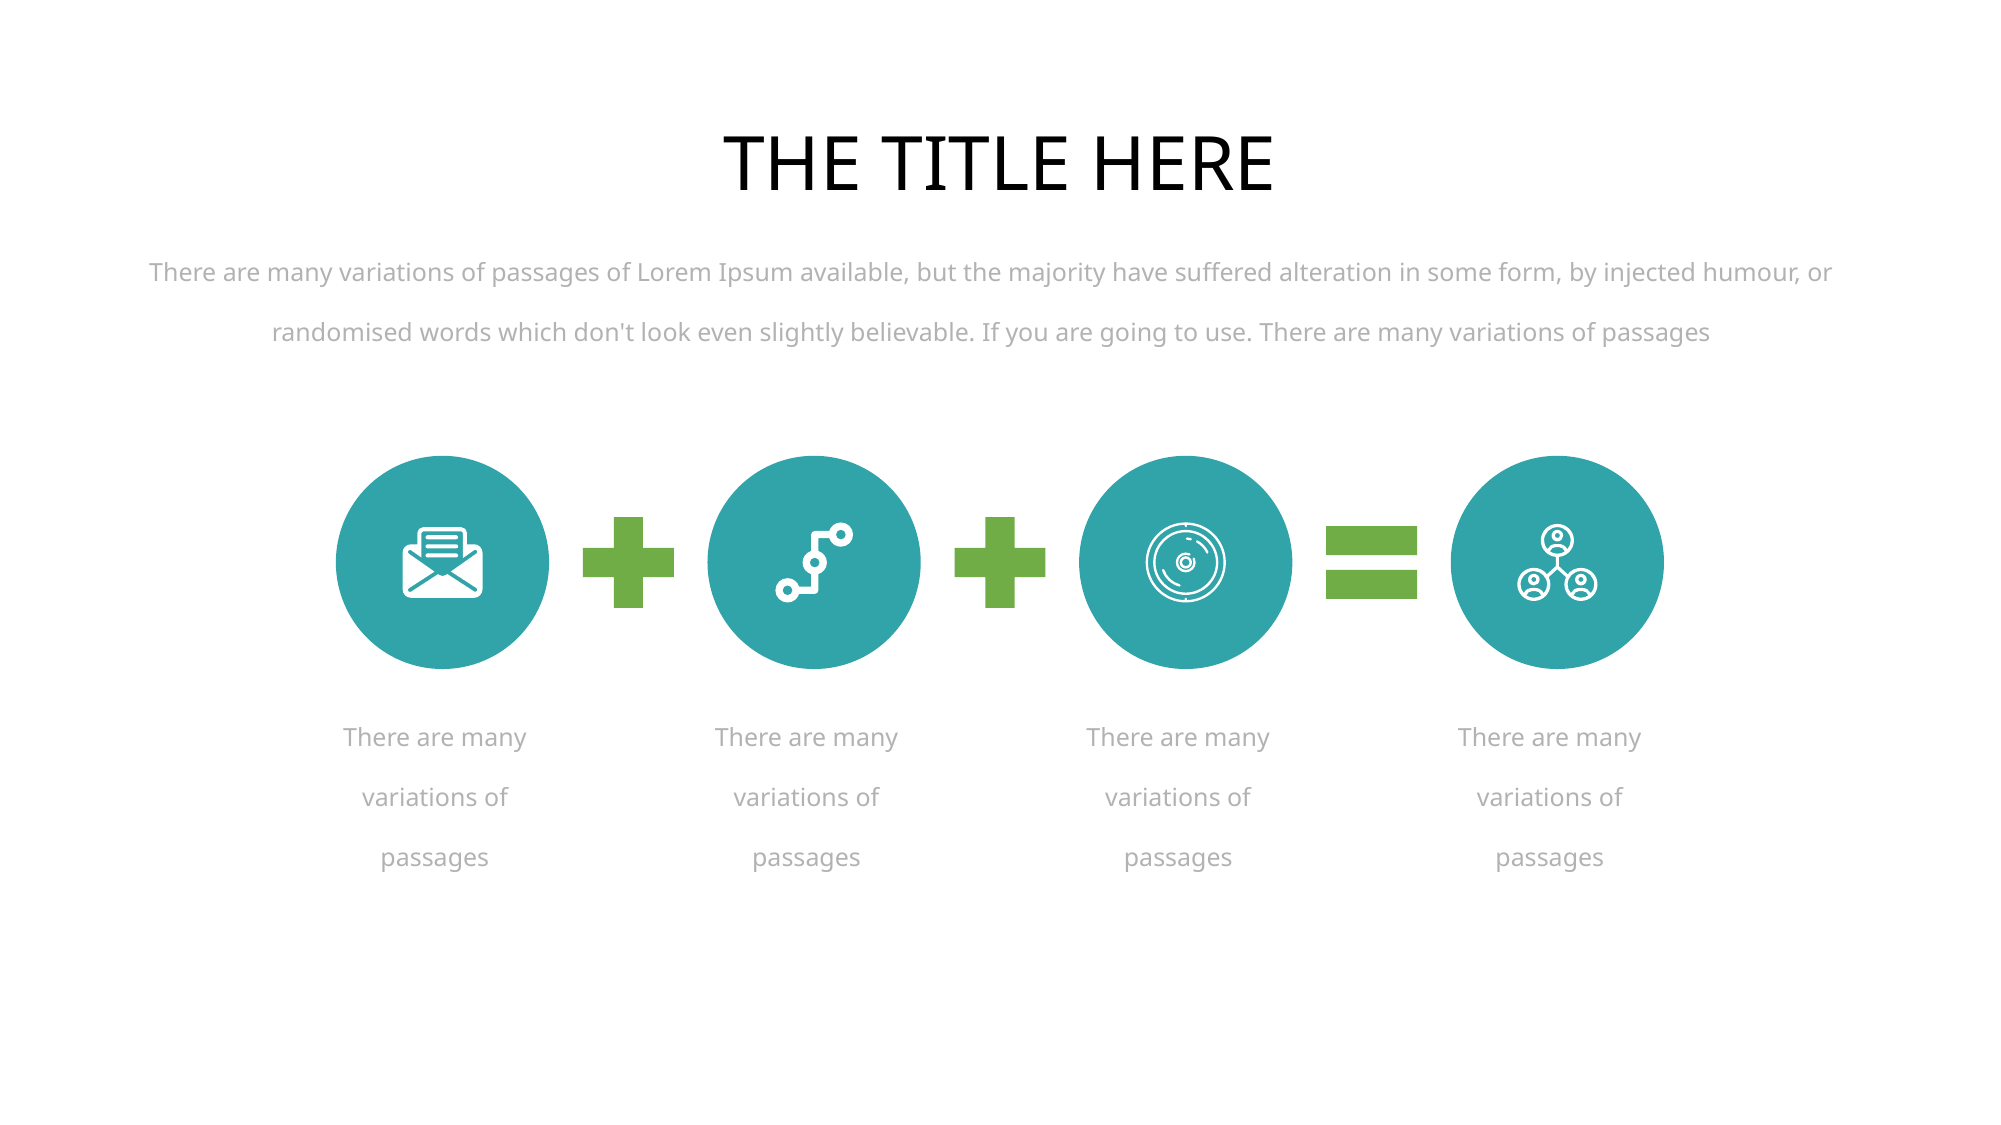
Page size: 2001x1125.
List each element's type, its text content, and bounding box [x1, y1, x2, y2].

text_box [1326, 569, 1418, 599]
text_box [1326, 526, 1418, 556]
text_box There are many variations of passages [335, 691, 550, 872]
text_box THE TITLE HERE [705, 115, 1295, 206]
text_box There are many variations of passages [707, 691, 921, 872]
text_box [1517, 523, 1598, 601]
text_box [1449, 454, 1666, 671]
text_box [1145, 522, 1226, 603]
text_box [402, 527, 483, 598]
text_box [775, 522, 854, 603]
text_box [706, 454, 922, 671]
text_box There are many variations of passages [1450, 691, 1664, 872]
text_box There are many variations of passages [1079, 691, 1293, 872]
text_box [582, 517, 674, 608]
text_box [1078, 454, 1294, 671]
text_box [954, 517, 1046, 608]
text_box [334, 454, 551, 671]
text_box There are many variations of passages of Lorem Ipsum available, but the majority have suffered alteration in some form, by injected humour, or randomised words which don't look even slightly believable. If you are going to use. There are many variations of passages [148, 226, 1852, 347]
